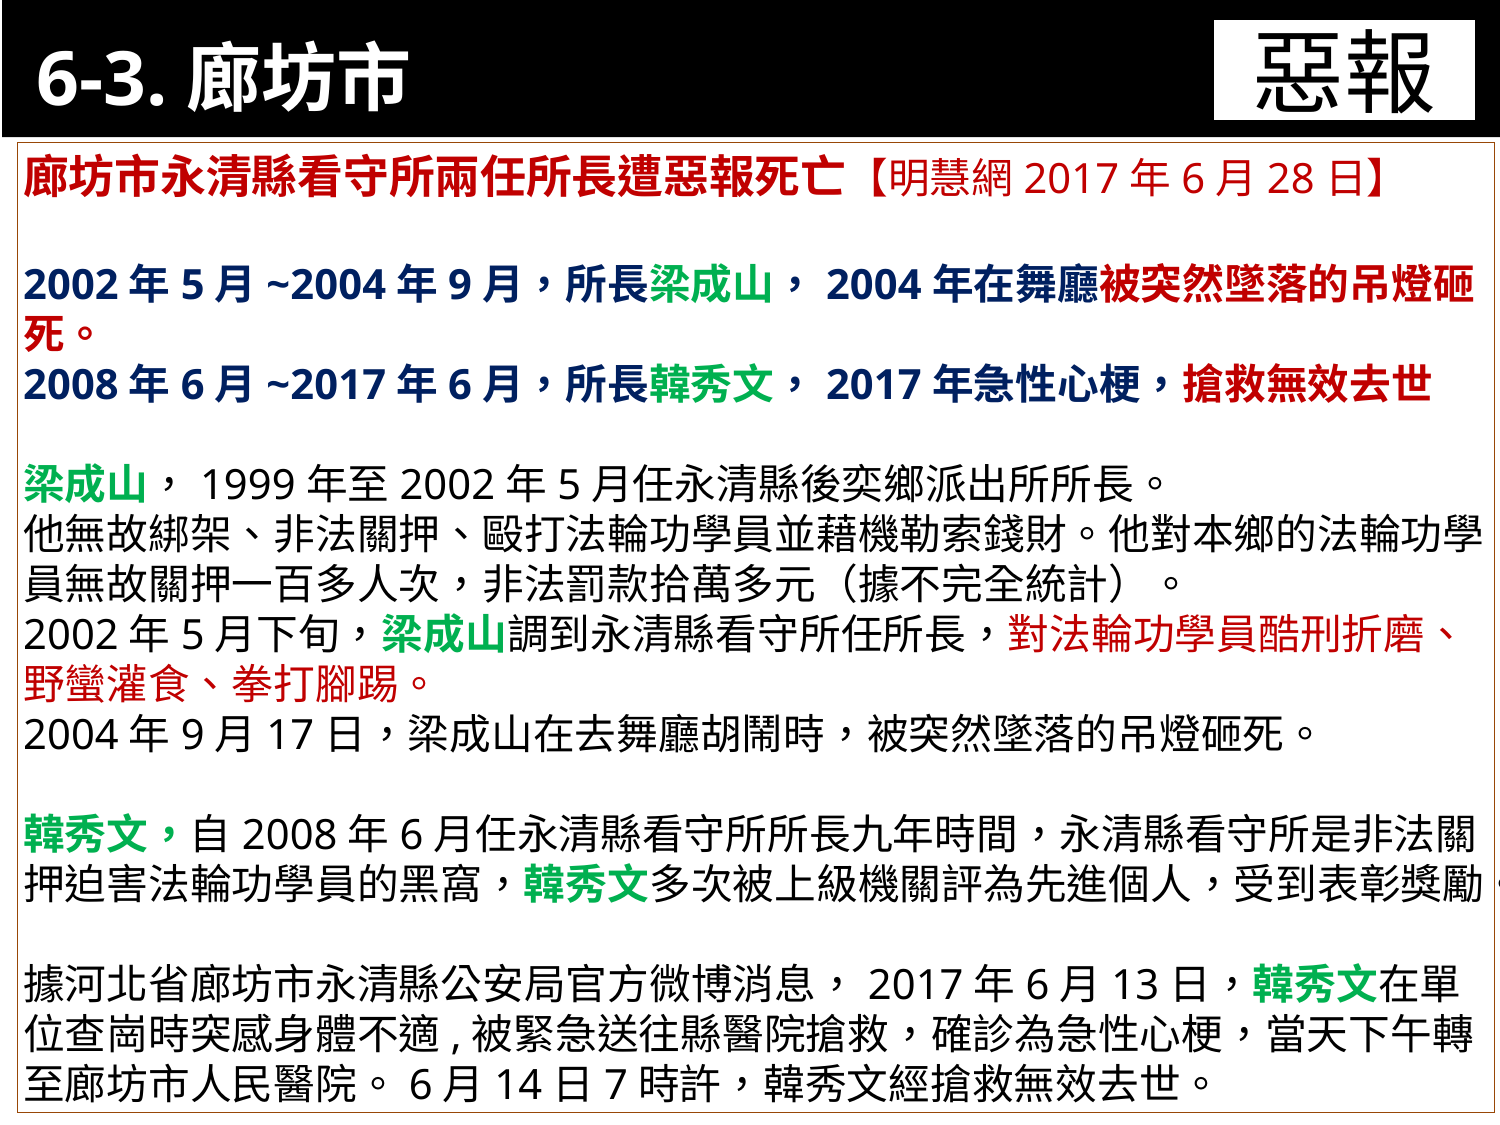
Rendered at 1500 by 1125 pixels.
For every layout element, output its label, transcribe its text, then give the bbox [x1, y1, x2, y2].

text_box 廊坊市永清縣看守所兩任所長遭惡報死亡【明慧網2017年6月28日】 2002年5月~2004年9月，所長梁成山，2004年在舞廳被突然墜落的吊燈砸死。 2008年6月~2017年6月，所長韓秀文，2017年急性心梗，搶救無效去世 梁成山，1999年至2002年5月任永清縣後奕鄉派出所所長。 他無故綁架、非法關押、毆打法輪功學員並藉機勒索錢財。他對本鄉的法輪功學員無故關押一百多人次，非法罰款拾萬多元（據不完全統計）。 2002年5月下旬，梁成山調到永清縣看守所任所長，對法輪功學員酷刑折磨、 野蠻灌食、拳打腳踢。 2004年9月17日，梁成山在去舞廳胡鬧時，被突然墜落的吊燈砸死。 韓秀文，自2008年6月任永清縣看守所所長九年時間，永清縣看守所是非法關押迫害法輪功學員的黑窩，韓秀文多次被上級機關評為先進個人，受到表彰獎勵。 據河北省廊坊市永清縣公安局官方微博消息，2017年6月13日，韓秀文在單位查崗時突感身體不適,被緊急送往縣醫院搶救，確診為急性心梗，當天下午轉至廊坊市人民醫院。6月14日7時許，韓秀文經搶救無效去世。 [17, 146, 1495, 1113]
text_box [1, 0, 1500, 138]
